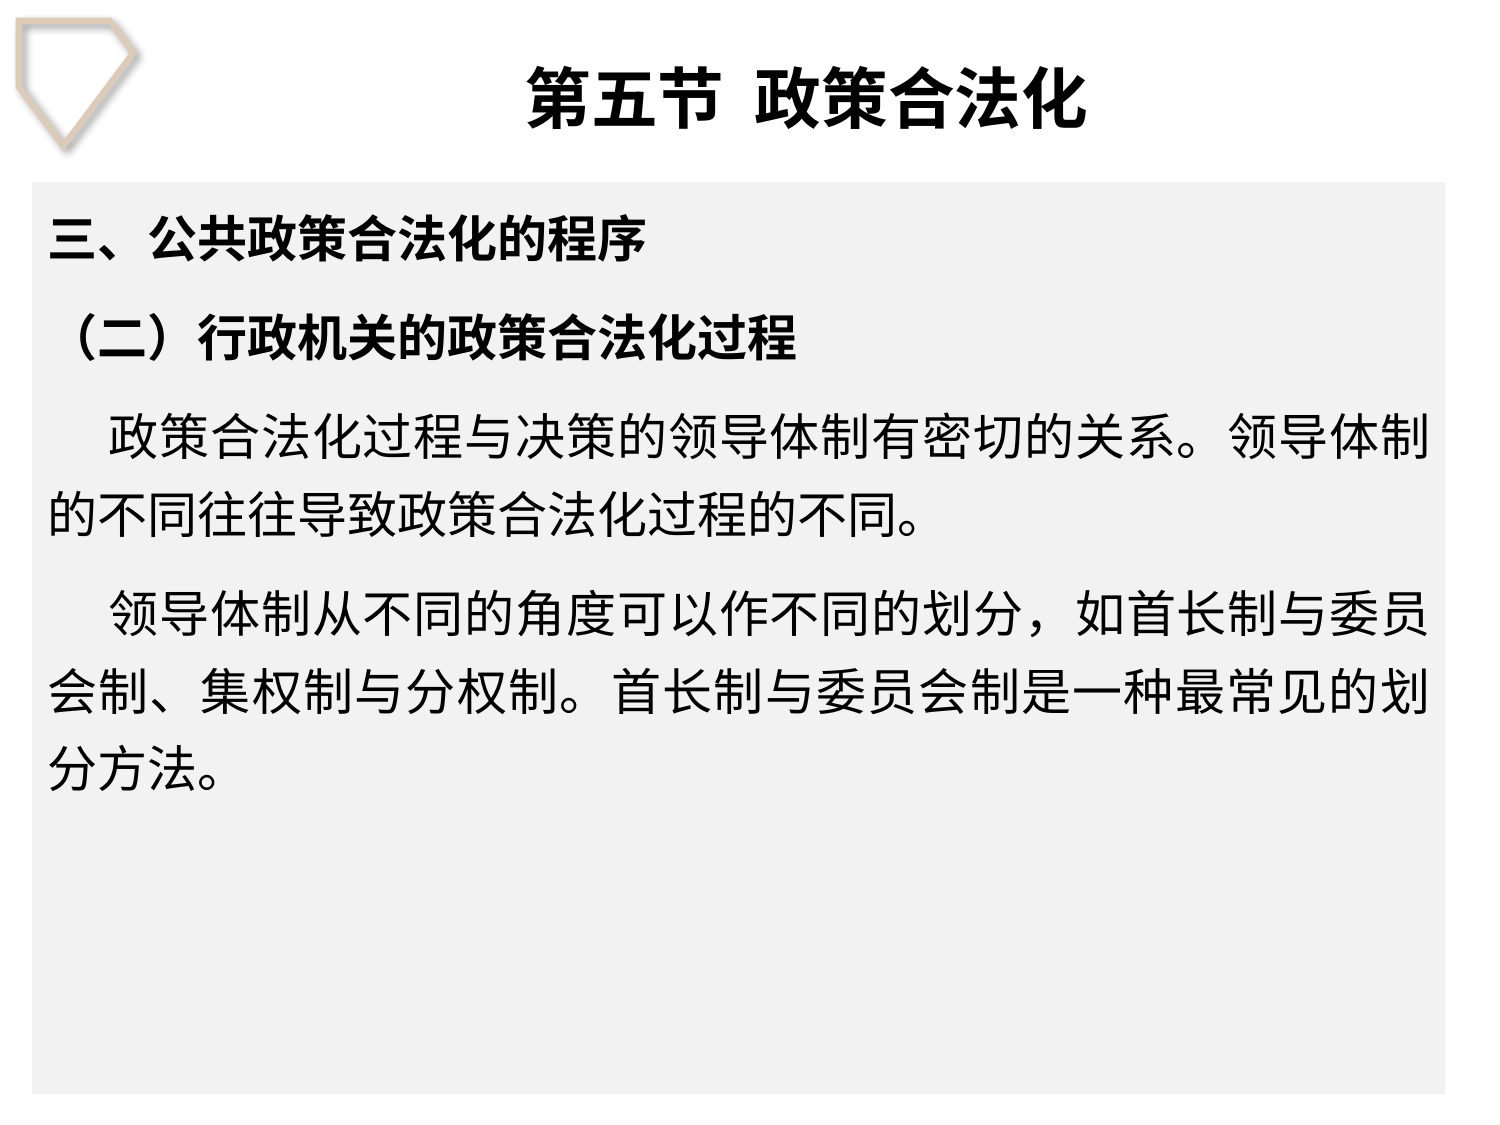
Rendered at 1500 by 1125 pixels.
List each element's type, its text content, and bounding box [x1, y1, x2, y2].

title 第五节 政策合法化 [158, 32, 1456, 173]
list 三、公共政策合法化的程序 （二）行政机关的政策合法化过程 政策合法化过程与决策的领导体制有密切的关系。领导体制的不同往往导致政策合法化过程的不同。 领导体制从不同的角度可以作不同的划分，如首长制与委员会制、集权制与分权制。首长制与委员会制是一种最常见的划分方法。 [32, 182, 1446, 1095]
